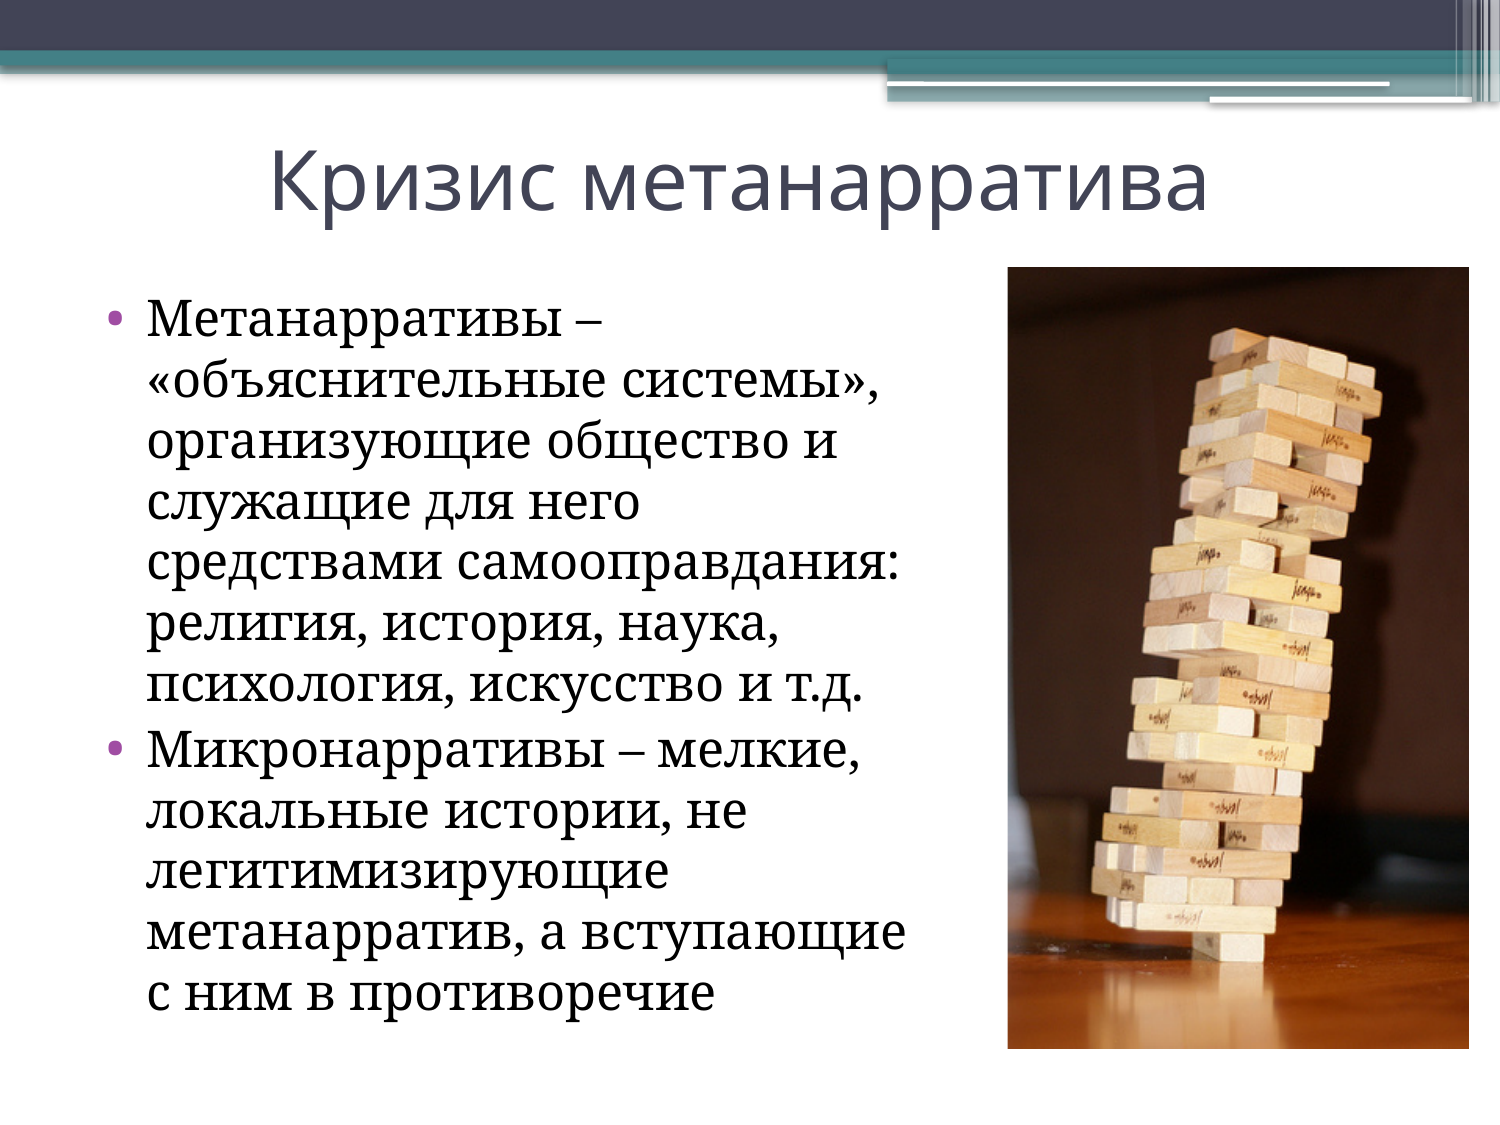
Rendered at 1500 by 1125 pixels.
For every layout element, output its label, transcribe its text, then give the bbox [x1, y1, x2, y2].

title Кризис метанарратива [64, 90, 1415, 265]
picture [1007, 266, 1470, 1049]
list Метанарративы – «объяснительные системы», организующие общество и служащие для него средствами самооправдания: религия, история, наука, психология, искусство и т.д. Микронарративы – мелкие, локальные истории, не легитимизирующие метанарратив, а вступающие с ним в противоречие [75, 278, 928, 1079]
